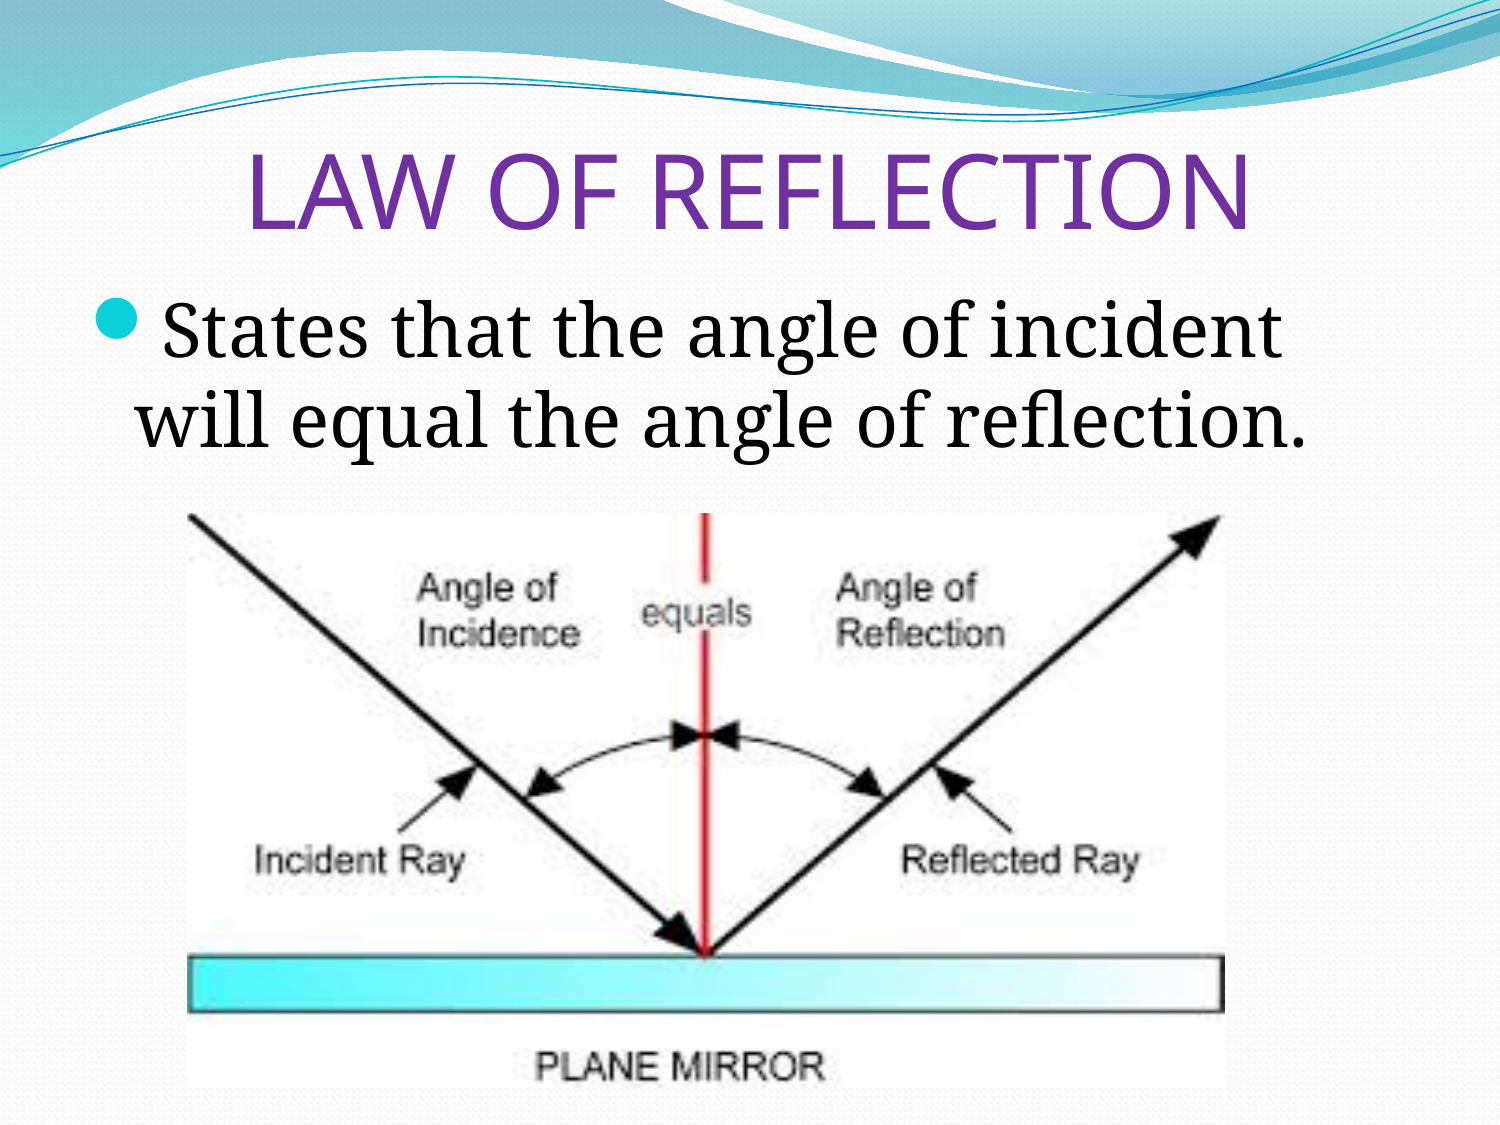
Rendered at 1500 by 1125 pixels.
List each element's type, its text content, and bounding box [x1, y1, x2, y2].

title LAW OF REFLECTION [75, 62, 1425, 250]
list States that the angle of incident will equal the angle of reflection. [75, 275, 1425, 995]
picture [187, 513, 1226, 1088]
